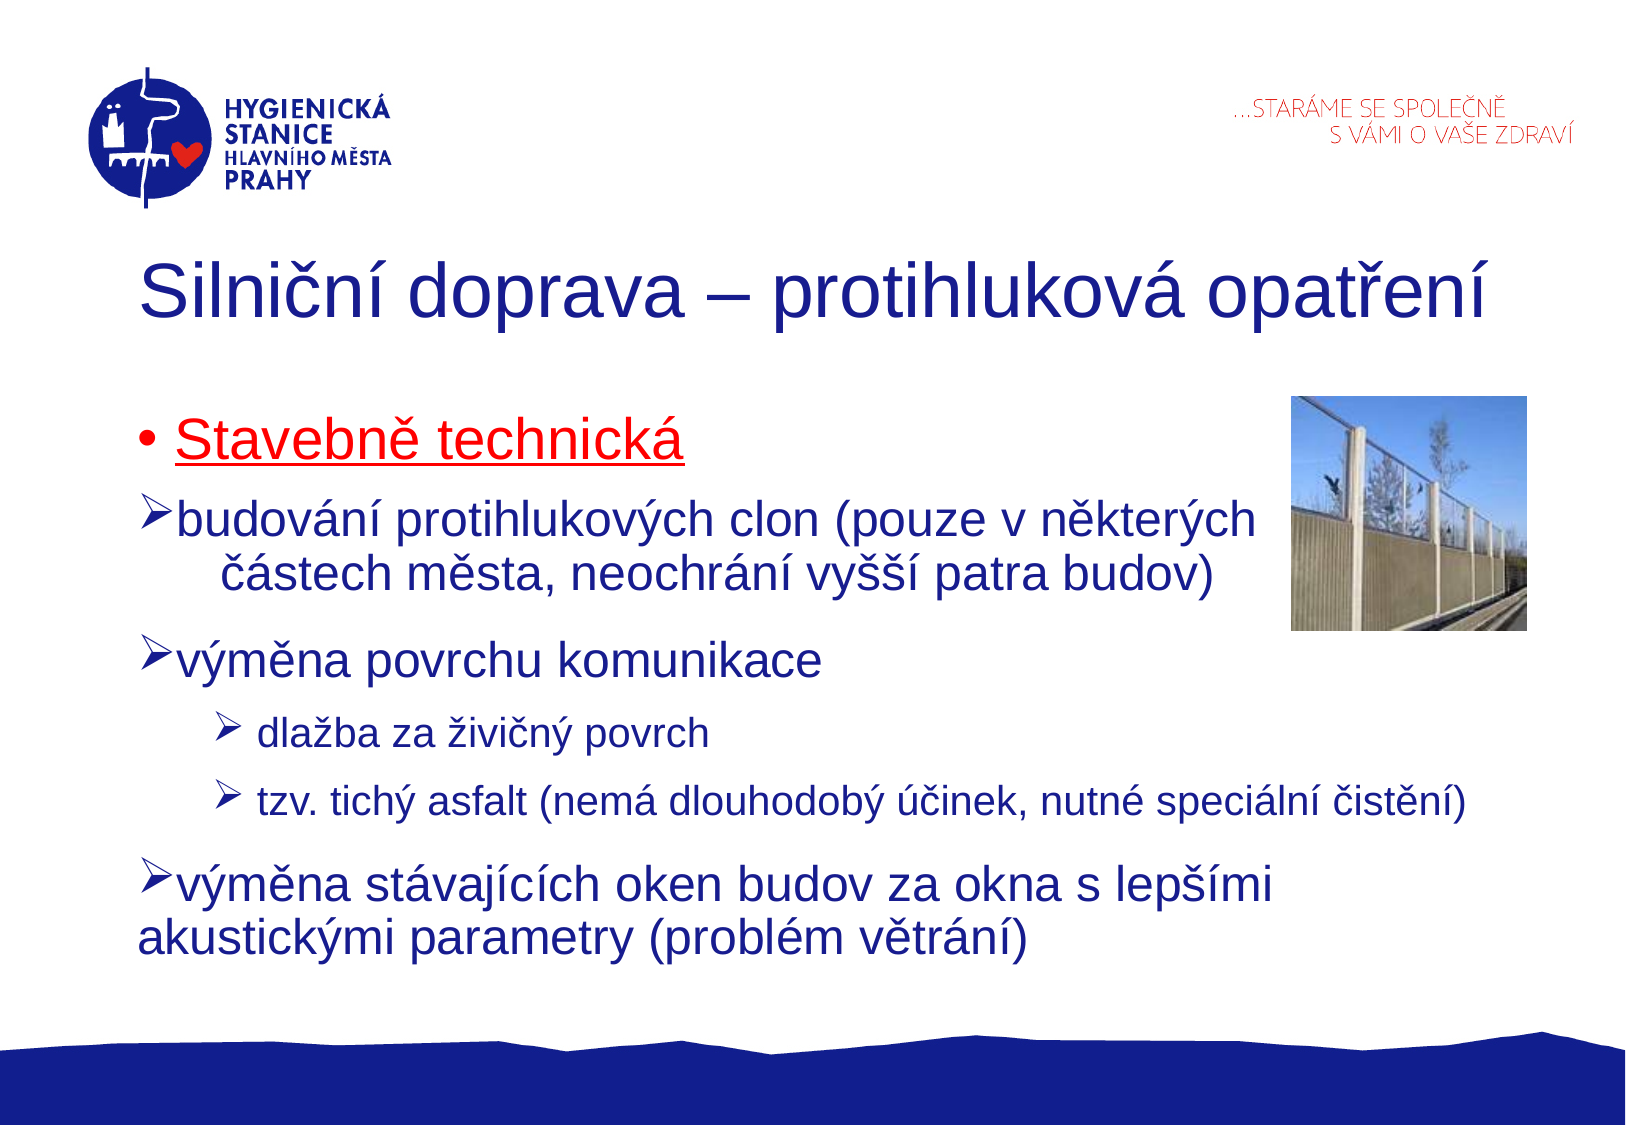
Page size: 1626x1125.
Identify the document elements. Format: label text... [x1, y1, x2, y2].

list Stavebně technická budování protihlukových clon (pouze v některých částech města, neochrání vyšší patra budov) výměna povrchu komunikace dlažba za živičný povrch tzv. tichý asfalt (nemá dlouhodobý účinek, nutné speciální čistění) výměna stávajících oken budov za okna s lepšími akustickými parametry (problém větrání) [122, 402, 1524, 1059]
picture [0, 0, 1626, 1125]
title Silniční doprava – protihluková opatření [123, 183, 1526, 402]
